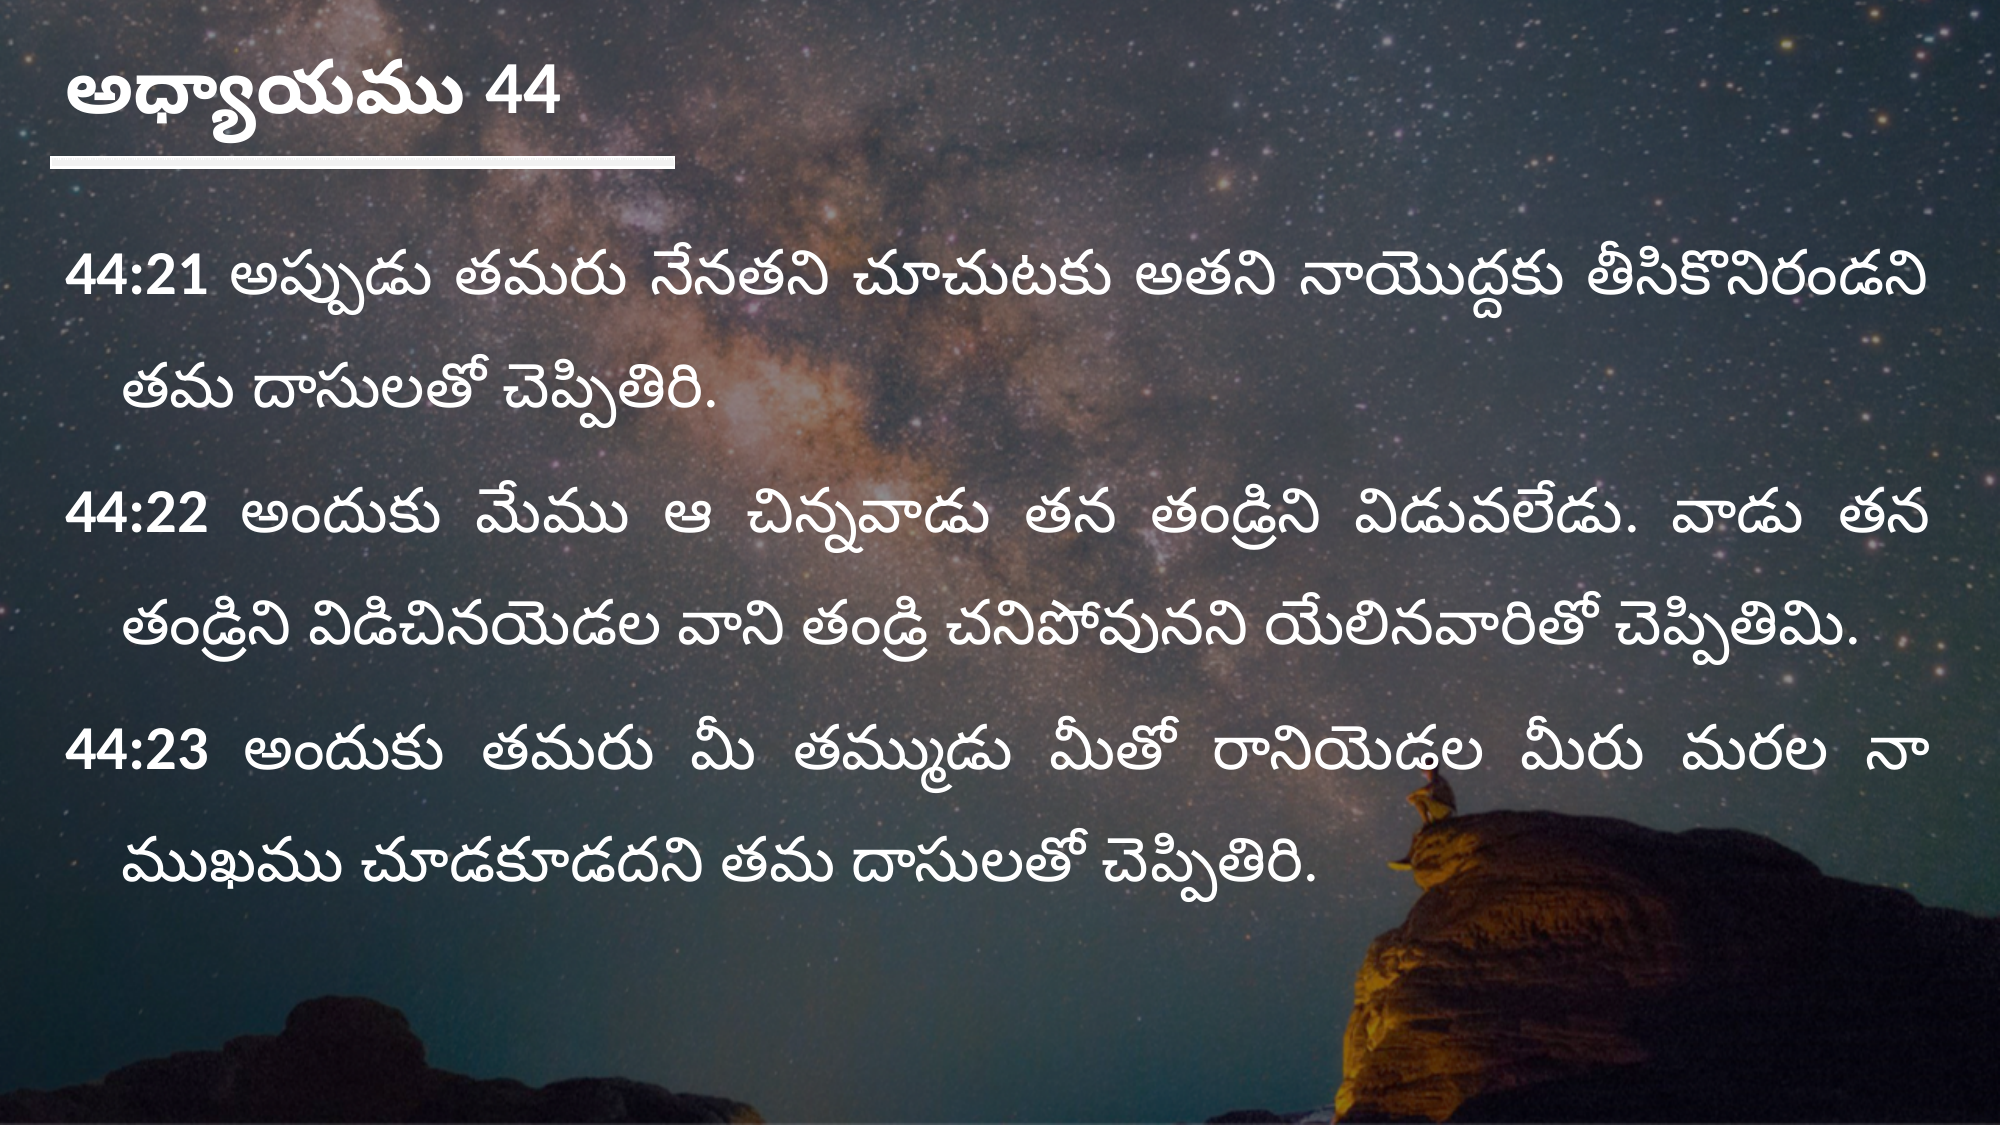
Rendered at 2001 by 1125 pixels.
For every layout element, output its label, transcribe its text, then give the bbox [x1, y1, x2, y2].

title అధ్యాయము 44 [50, 0, 1925, 167]
list 44:21 అప్పుడు తమరు నేనతని చూచుటకు అతని నాయొద్దకు తీసికొనిరండని తమ దాసులతో చెప్పితిరి. 44:22 అందుకు మేము ఆ చిన్నవాడు తన తండ్రిని విడువలేడు. వాడు తన తండ్రిని విడిచినయెడల వాని తండ్రి చనిపోవునని యేలినవారితో చెప్పితివిు. 44:23 అందుకు తమరు మీ తమ్ముడు మీతో రానియెడల మీరు మరల నా ముఖము చూడకూడదని తమ దాసులతో చెప్పితిరి. [50, 187, 1946, 1063]
picture [0, 0, 2000, 1125]
